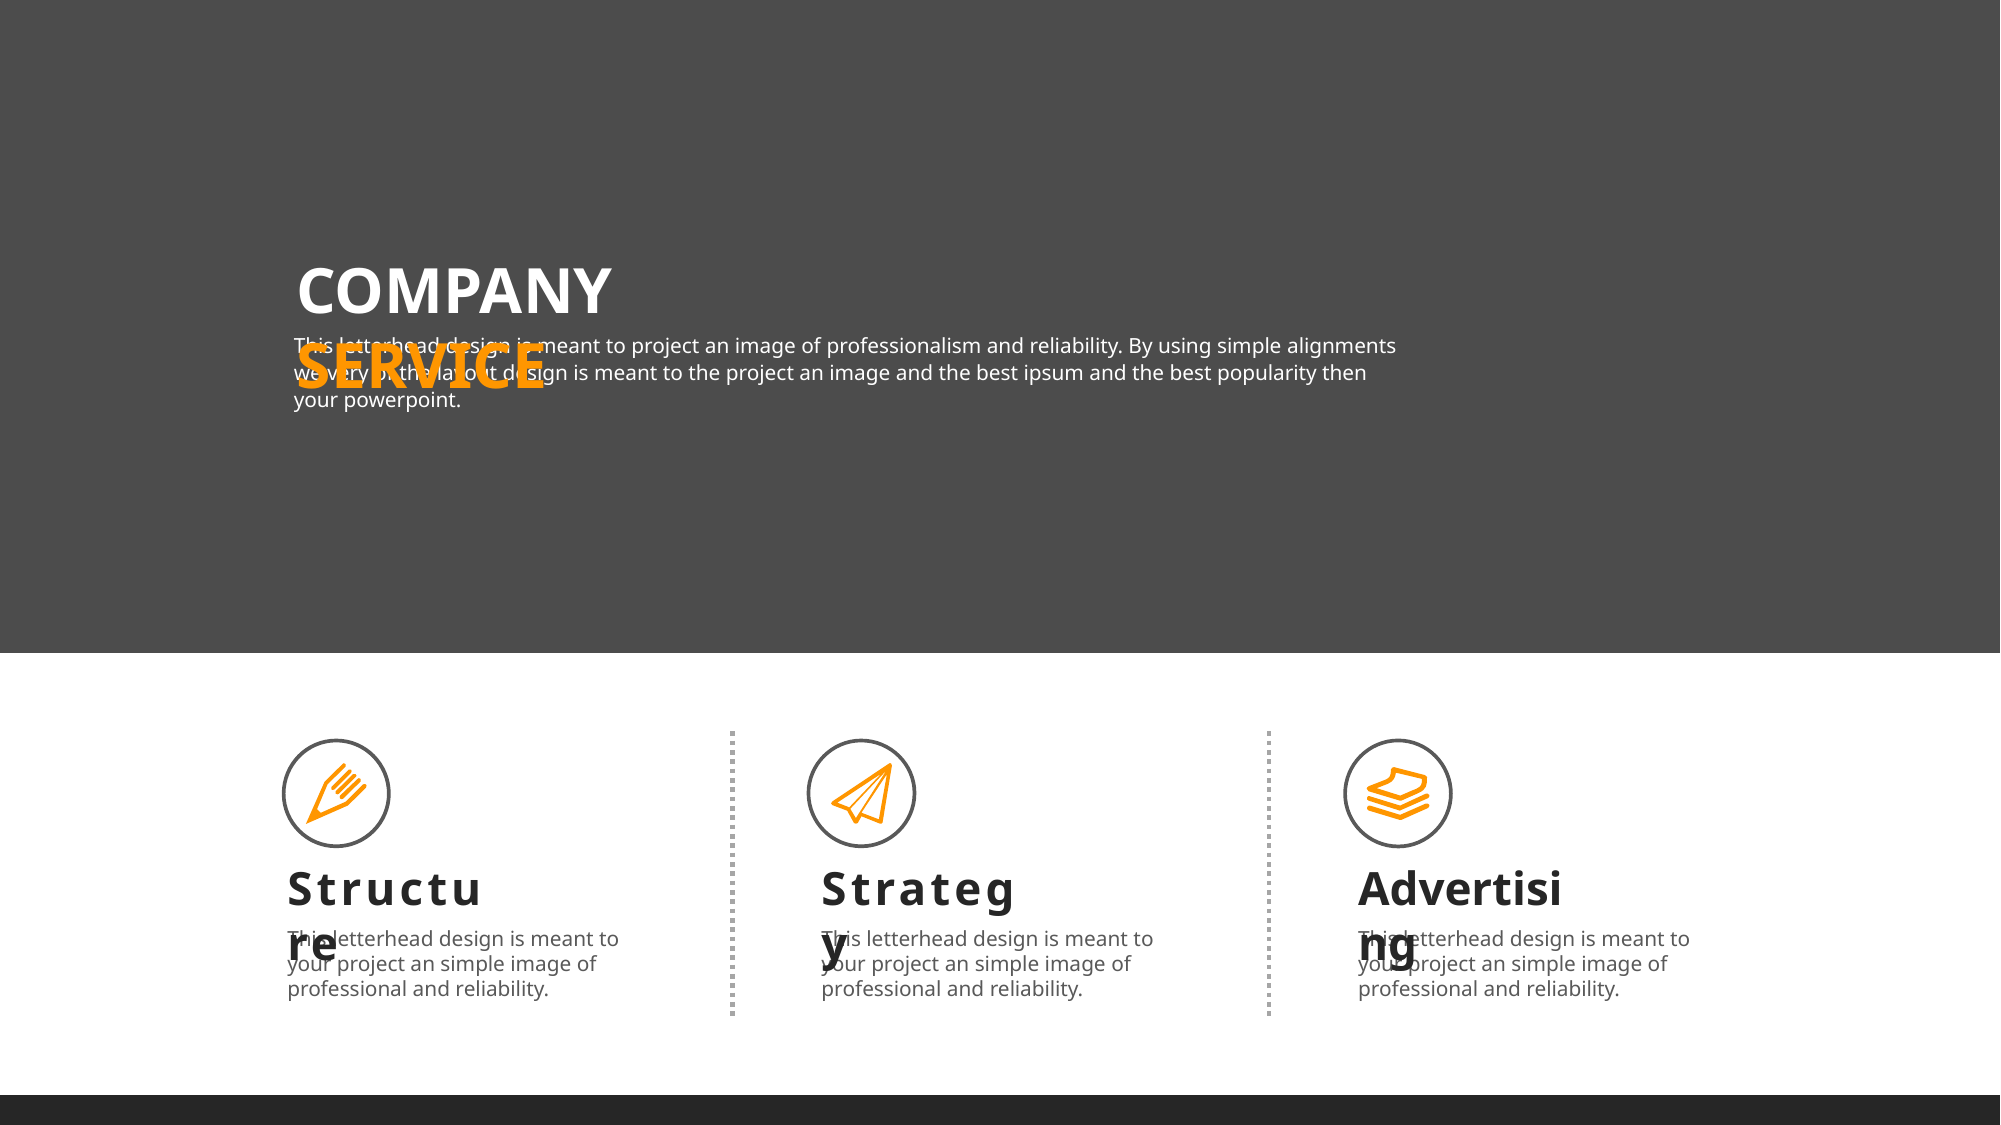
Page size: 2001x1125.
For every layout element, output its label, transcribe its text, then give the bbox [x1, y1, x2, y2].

text_box [806, 738, 917, 849]
text_box This letterhead design is meant to your project an simple image of professional and reliability. [1343, 918, 1728, 1009]
text_box Strategy [806, 852, 1037, 978]
text_box [1343, 738, 1453, 849]
text_box [831, 763, 892, 824]
text_box [0, 1094, 2000, 1125]
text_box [305, 762, 367, 824]
text_box [281, 738, 391, 849]
text_box This letterhead design is meant to your project an simple image of professional and reliability. [272, 918, 658, 1009]
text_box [1366, 767, 1430, 820]
text_box Advertising [1343, 852, 1601, 978]
text_box [0, 654, 2000, 1094]
text_box Structure [272, 852, 522, 978]
text_box This letterhead design is meant to your project an simple image of professional and reliability. [806, 918, 1195, 1009]
picture [0, 0, 2000, 654]
